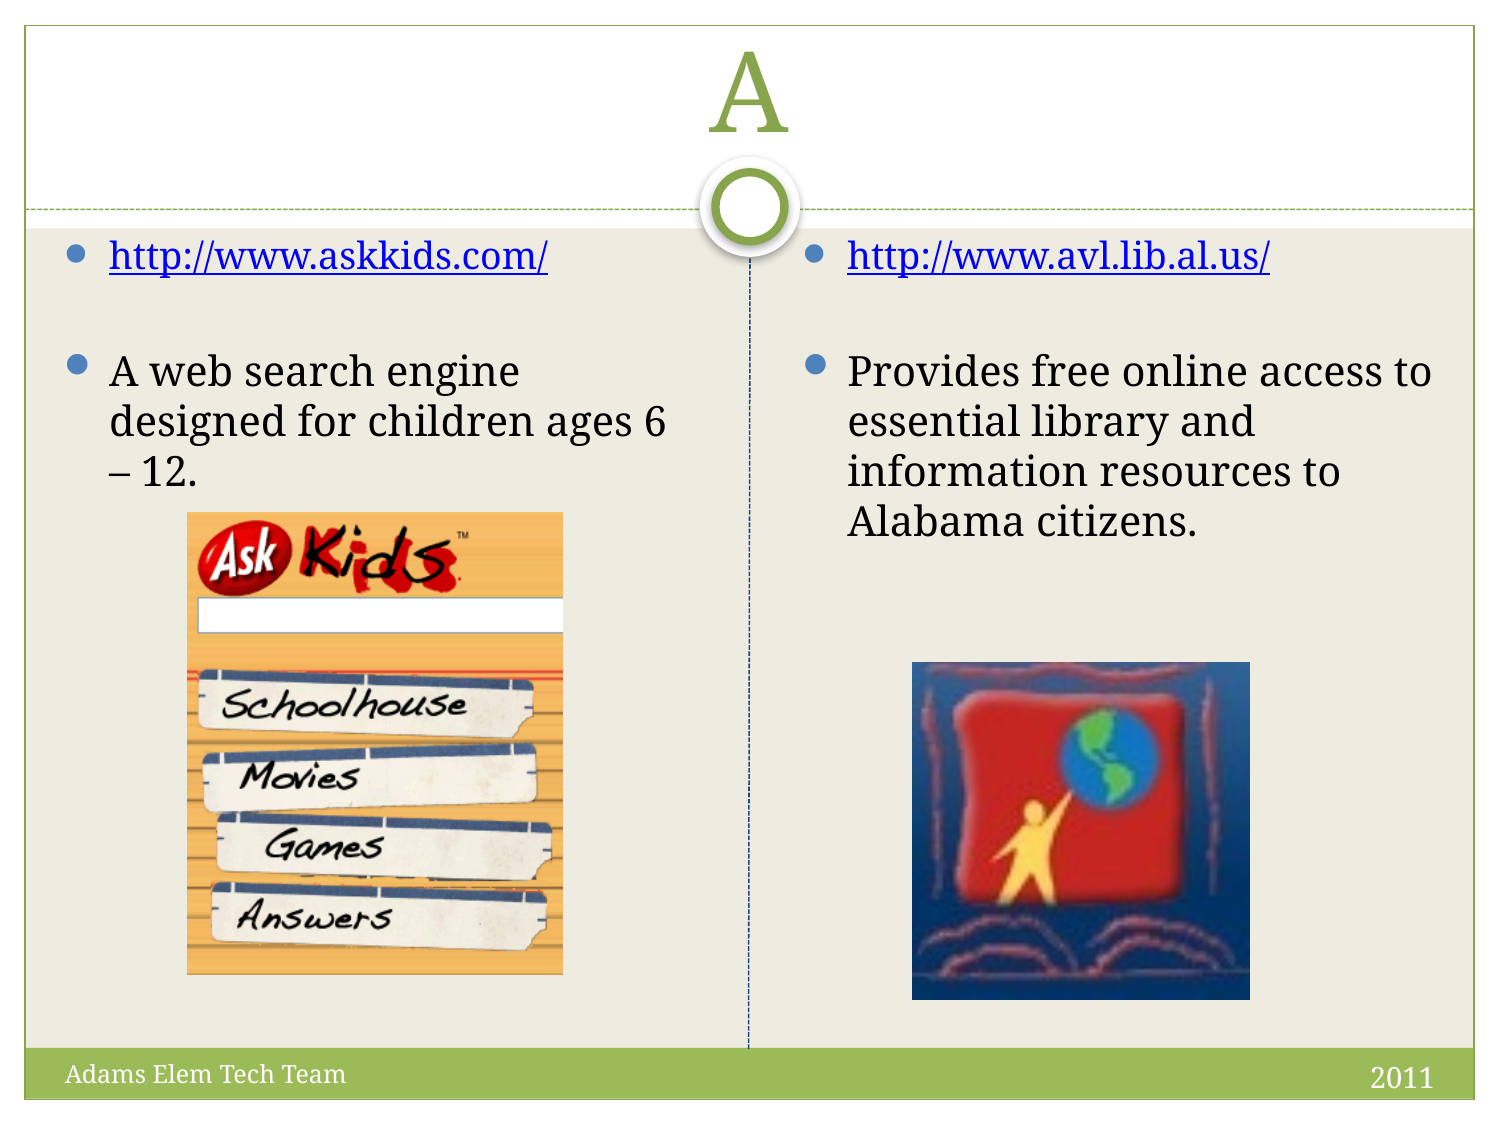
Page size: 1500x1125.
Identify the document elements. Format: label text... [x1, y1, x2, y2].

title A [49, 37, 1450, 162]
footer Adams Elem Tech Team [50, 1051, 638, 1112]
picture [912, 662, 1251, 1001]
picture [187, 512, 563, 976]
list http://www.askkids.com/ A web search engine designed for children ages 6 – 12. [49, 224, 712, 993]
list http://www.avl.lib.al.us/ Provides free online access to essential library and information resources to Alabama citizens. [787, 224, 1450, 993]
slide_number 2011 [950, 1051, 1450, 1112]
